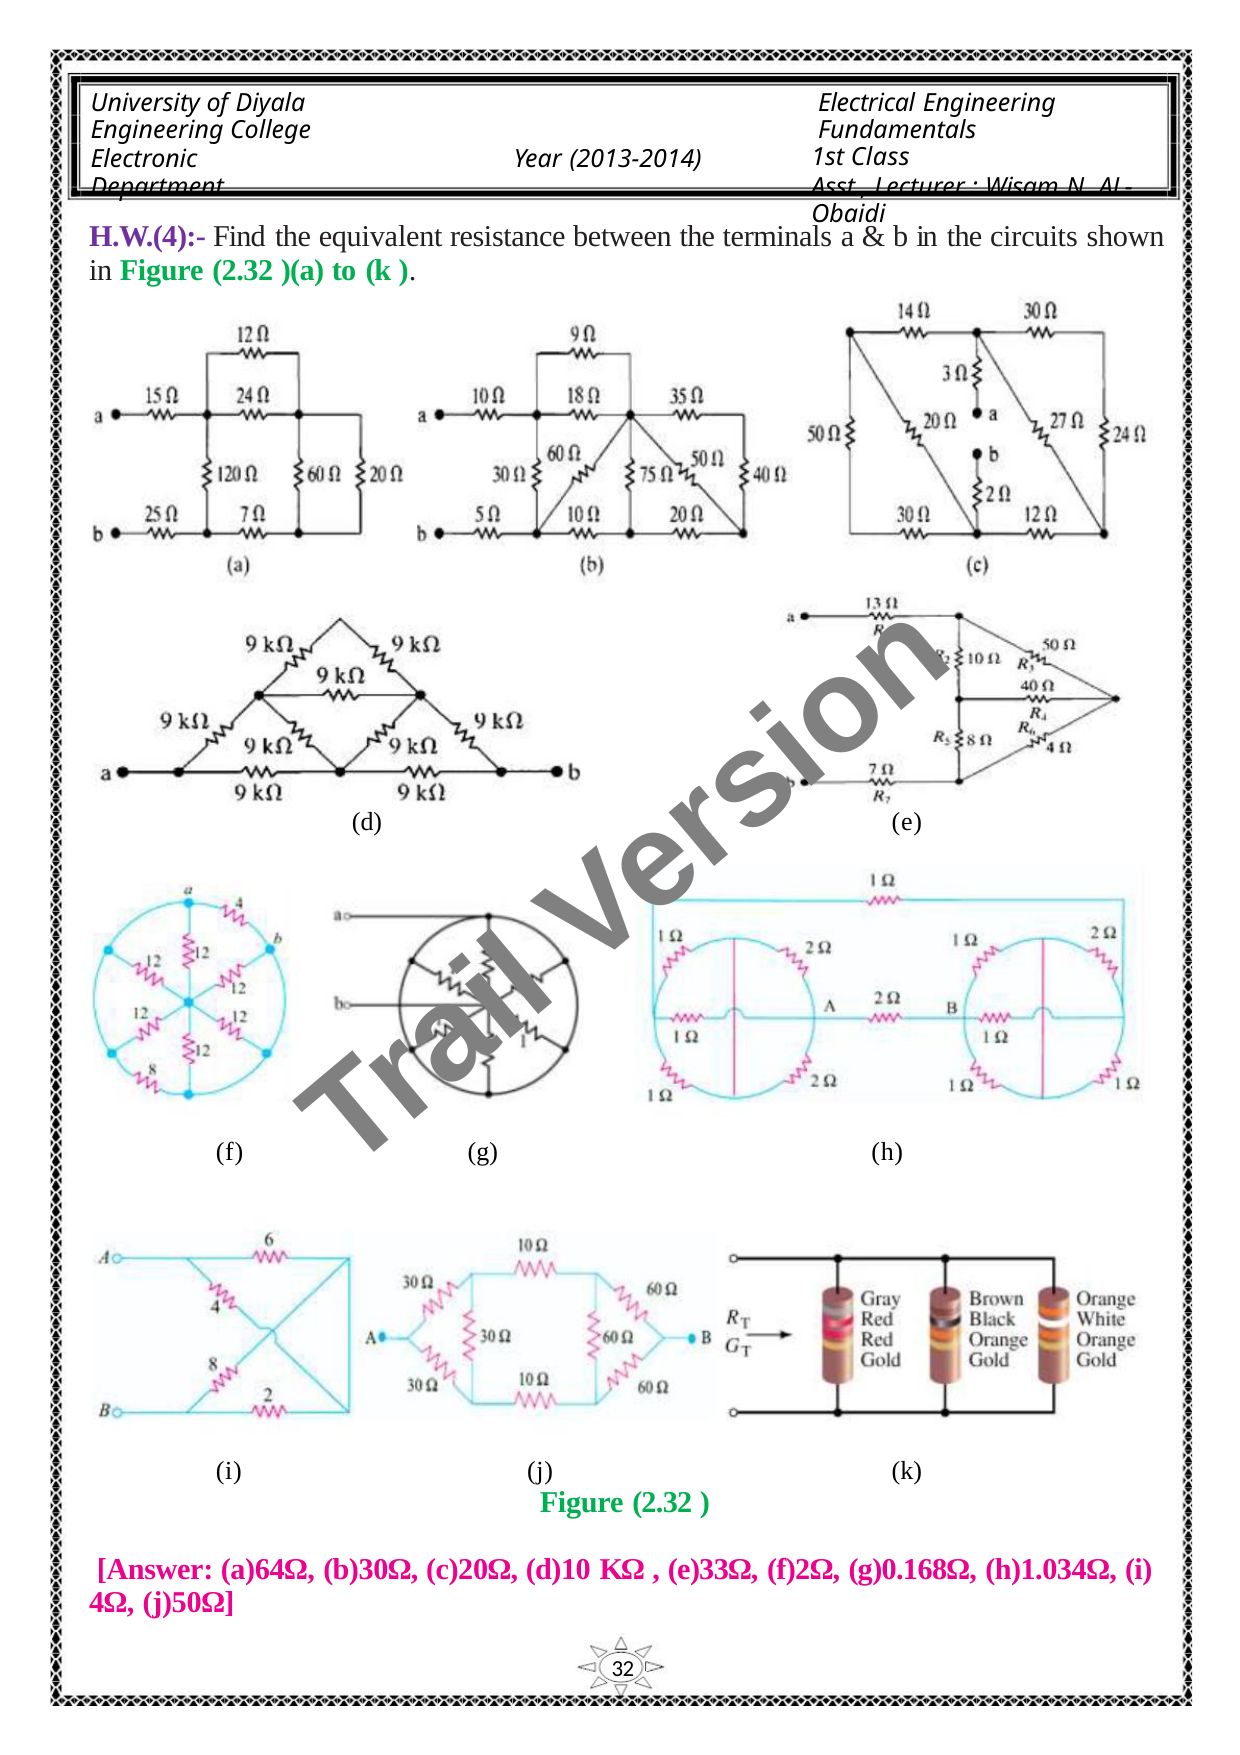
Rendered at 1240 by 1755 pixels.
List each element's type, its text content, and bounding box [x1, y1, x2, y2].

text_box (g) [467, 1136, 538, 1166]
text_box 32 [611, 1652, 670, 1681]
text_box (i) [215, 1455, 281, 1485]
text_box (h) [871, 1136, 943, 1166]
text_box (e) [891, 806, 962, 836]
text_box Year (2013-2014) [513, 145, 705, 173]
text_box [50, 49, 1193, 1706]
text_box [Answer: (a)64Ω, (b)30Ω, (c)20Ω, (d)10 KΩ , (e)33Ω, (f)2Ω, (g)0.168Ω, (h)1.034Ω, (i) 4Ω, (j)50Ω] [89, 1552, 1240, 1619]
text_box (j) [527, 1455, 593, 1485]
text_box (d) [351, 806, 422, 836]
text_box (f) [215, 1136, 283, 1166]
text_box University of Diyala Engineering College Electronic Department [90, 89, 332, 201]
text_box Trail Version [246, 543, 993, 1211]
text_box Electrical Engineering Fundamentals 1st Class Asst., Lecturer : Wisam N. AL-Obaidi [811, 89, 1204, 220]
text_box Figure (2.32 ) [539, 1485, 747, 1519]
text_box H.W.(4):- Find the equivalent resistance between the terminals a & b in the circuits shown in Figure (2.32 )(a) to (k ). [89, 220, 1240, 287]
text_box (k) [891, 1455, 962, 1485]
